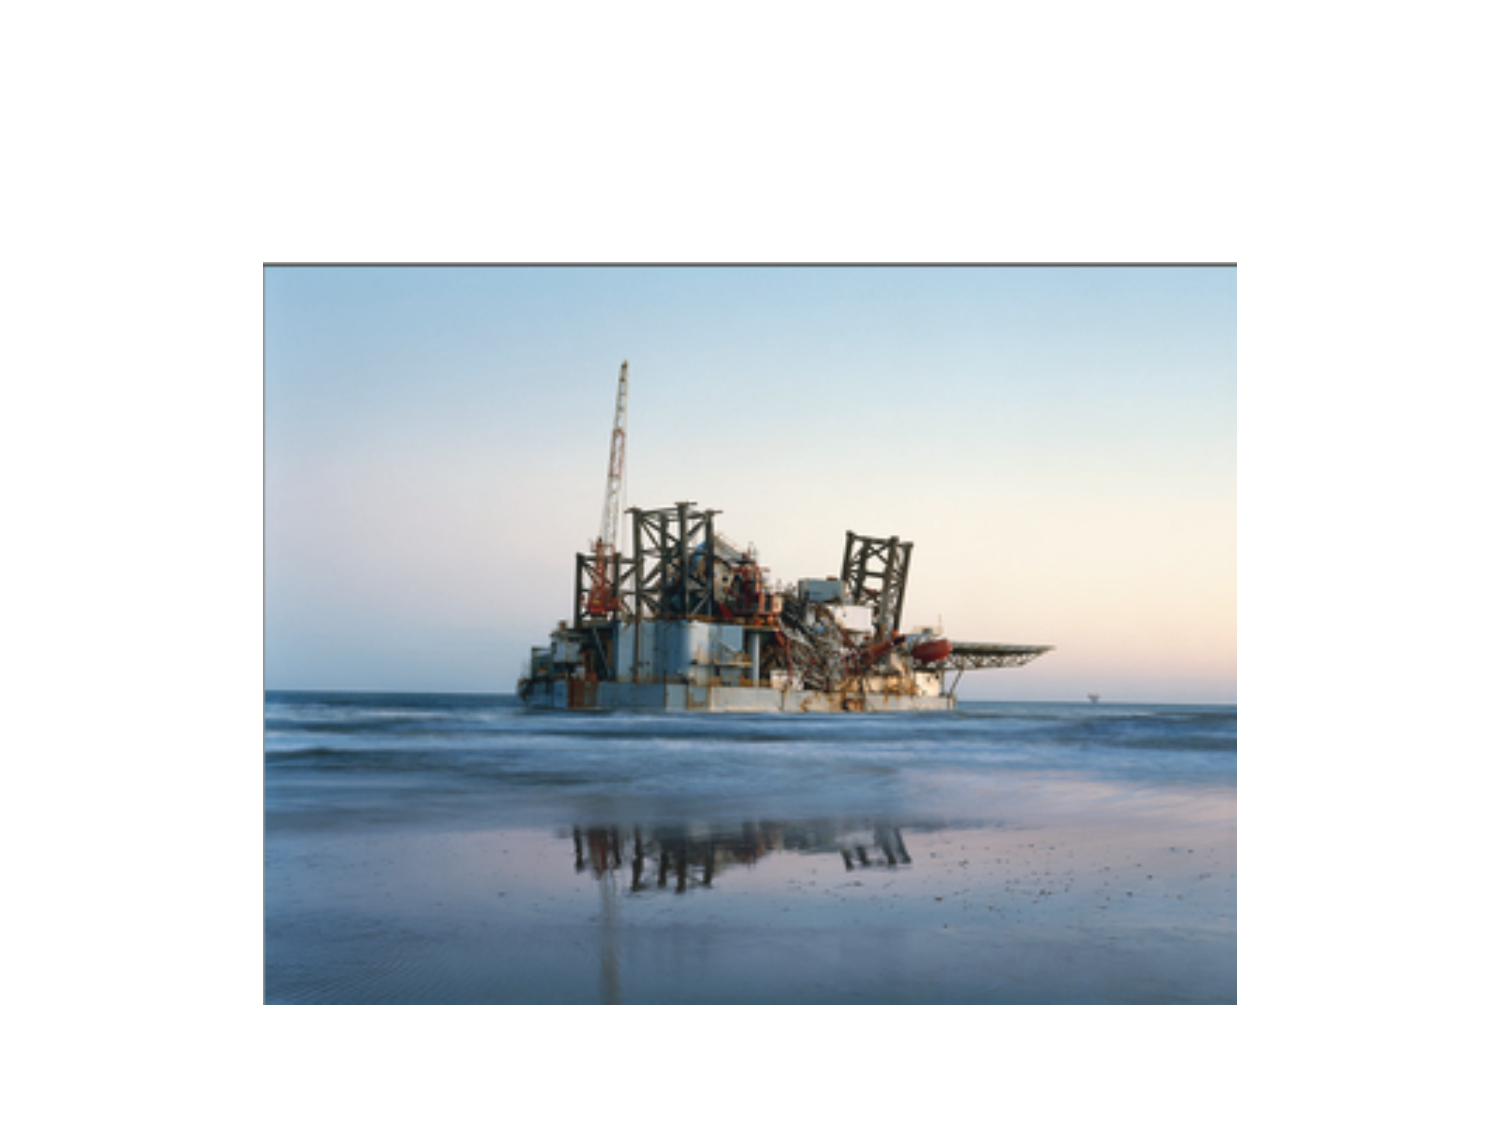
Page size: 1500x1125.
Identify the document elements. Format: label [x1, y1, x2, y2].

list [74, 262, 1426, 1006]
